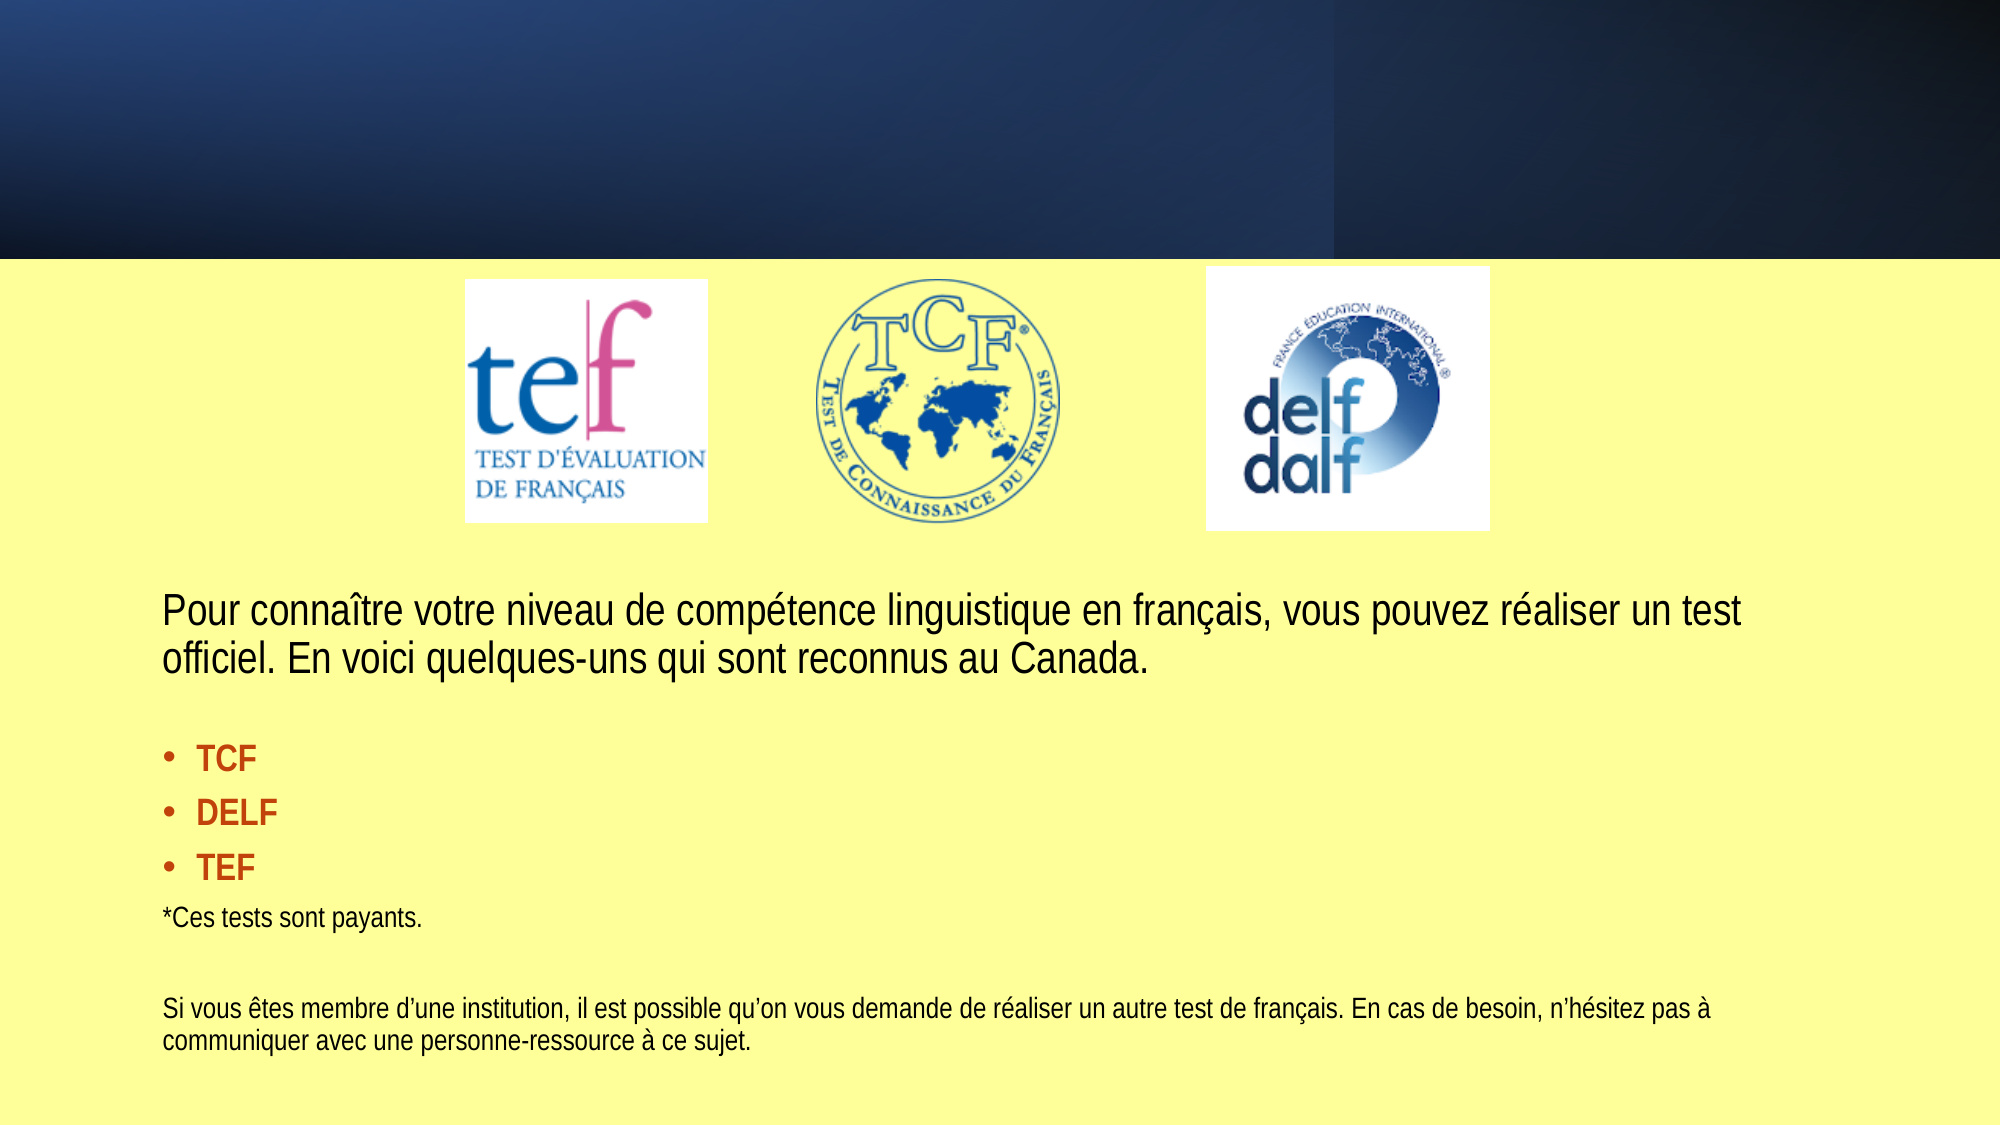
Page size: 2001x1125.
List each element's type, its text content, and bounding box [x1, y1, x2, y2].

text_box [0, 259, 2000, 1125]
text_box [0, 0, 2000, 259]
picture [465, 279, 708, 523]
picture [816, 279, 1060, 526]
list Pour connaître votre niveau de compétence linguistique en français, vous pouvez réaliser un test officiel. En voici quelques-uns qui sont reconnus au Canada. TCF DELF TEF *Ces tests sont payants. Si vous êtes membre d’une institution, il est possible qu’on vous demande de réaliser un autre test de français. En cas de besoin, n’hésitez pas à communiquer avec une personne-ressource à ce sujet. [147, 522, 1775, 1071]
picture [1206, 266, 1490, 531]
